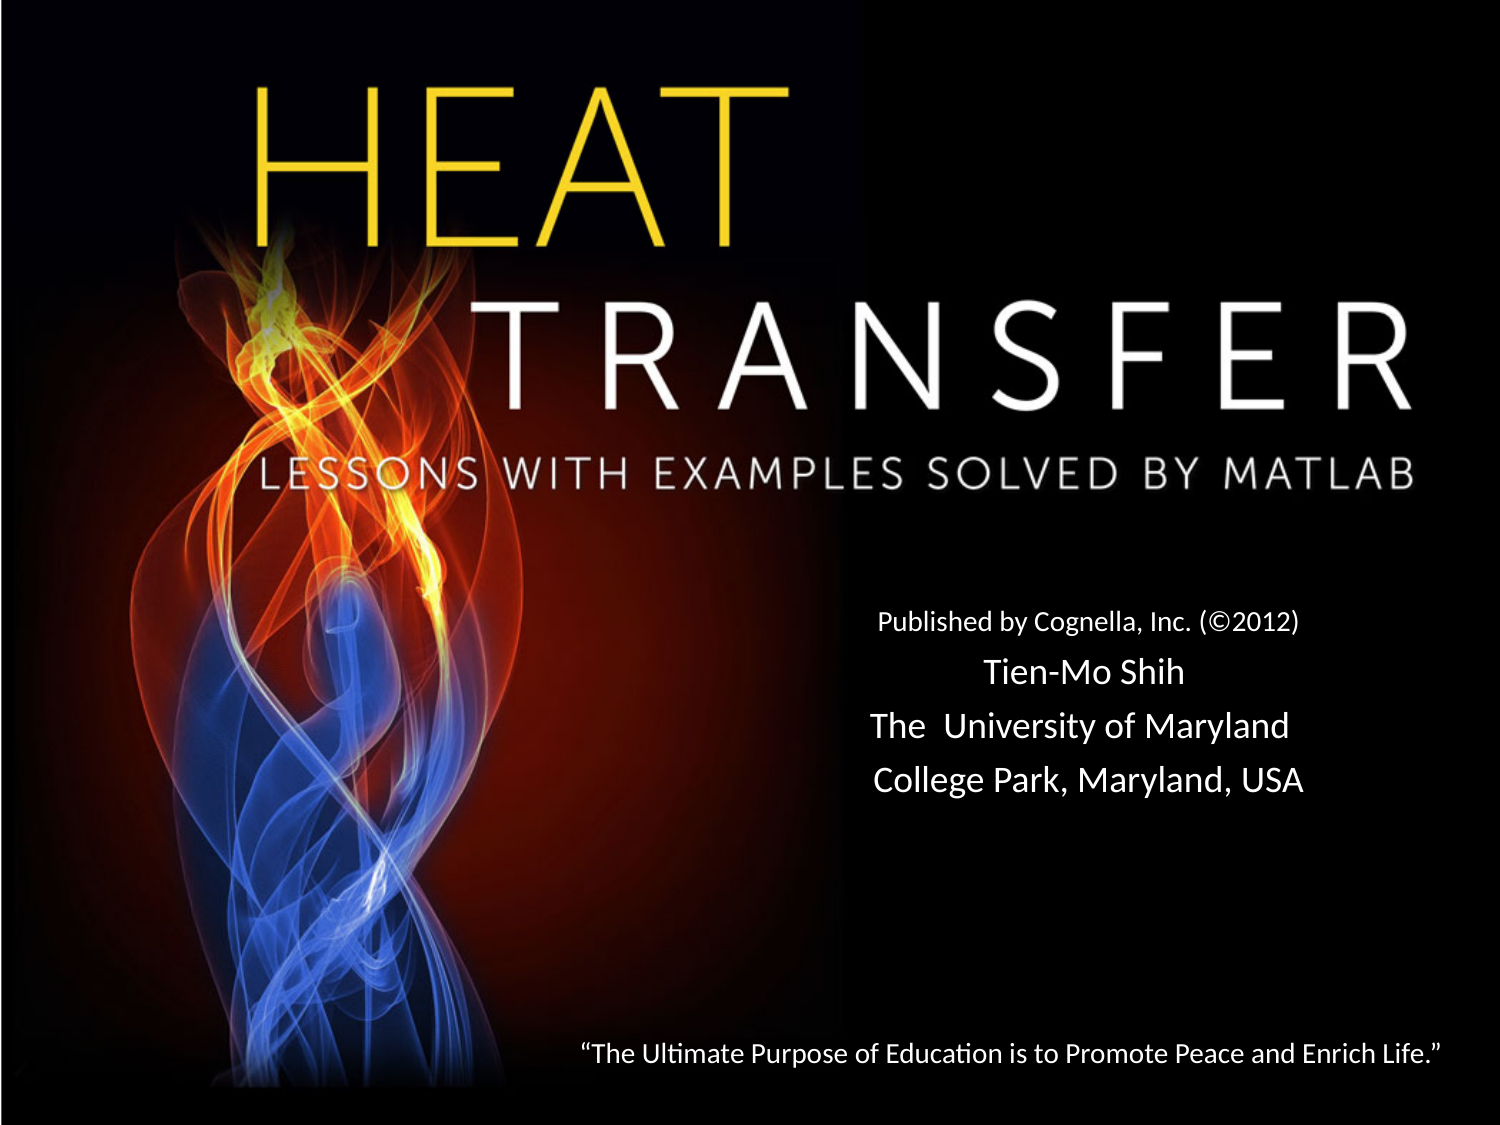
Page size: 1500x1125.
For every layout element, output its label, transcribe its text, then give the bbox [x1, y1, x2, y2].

text_box Published by Cognella, Inc. (©2012) Tien-Mo Shih The University of Maryland College Park, Maryland, USA [738, 588, 1439, 807]
text_box “The Ultimate Purpose of Education is to Promote Peace and Enrich Life.” [564, 1020, 1469, 1077]
picture [1, 0, 1500, 1125]
